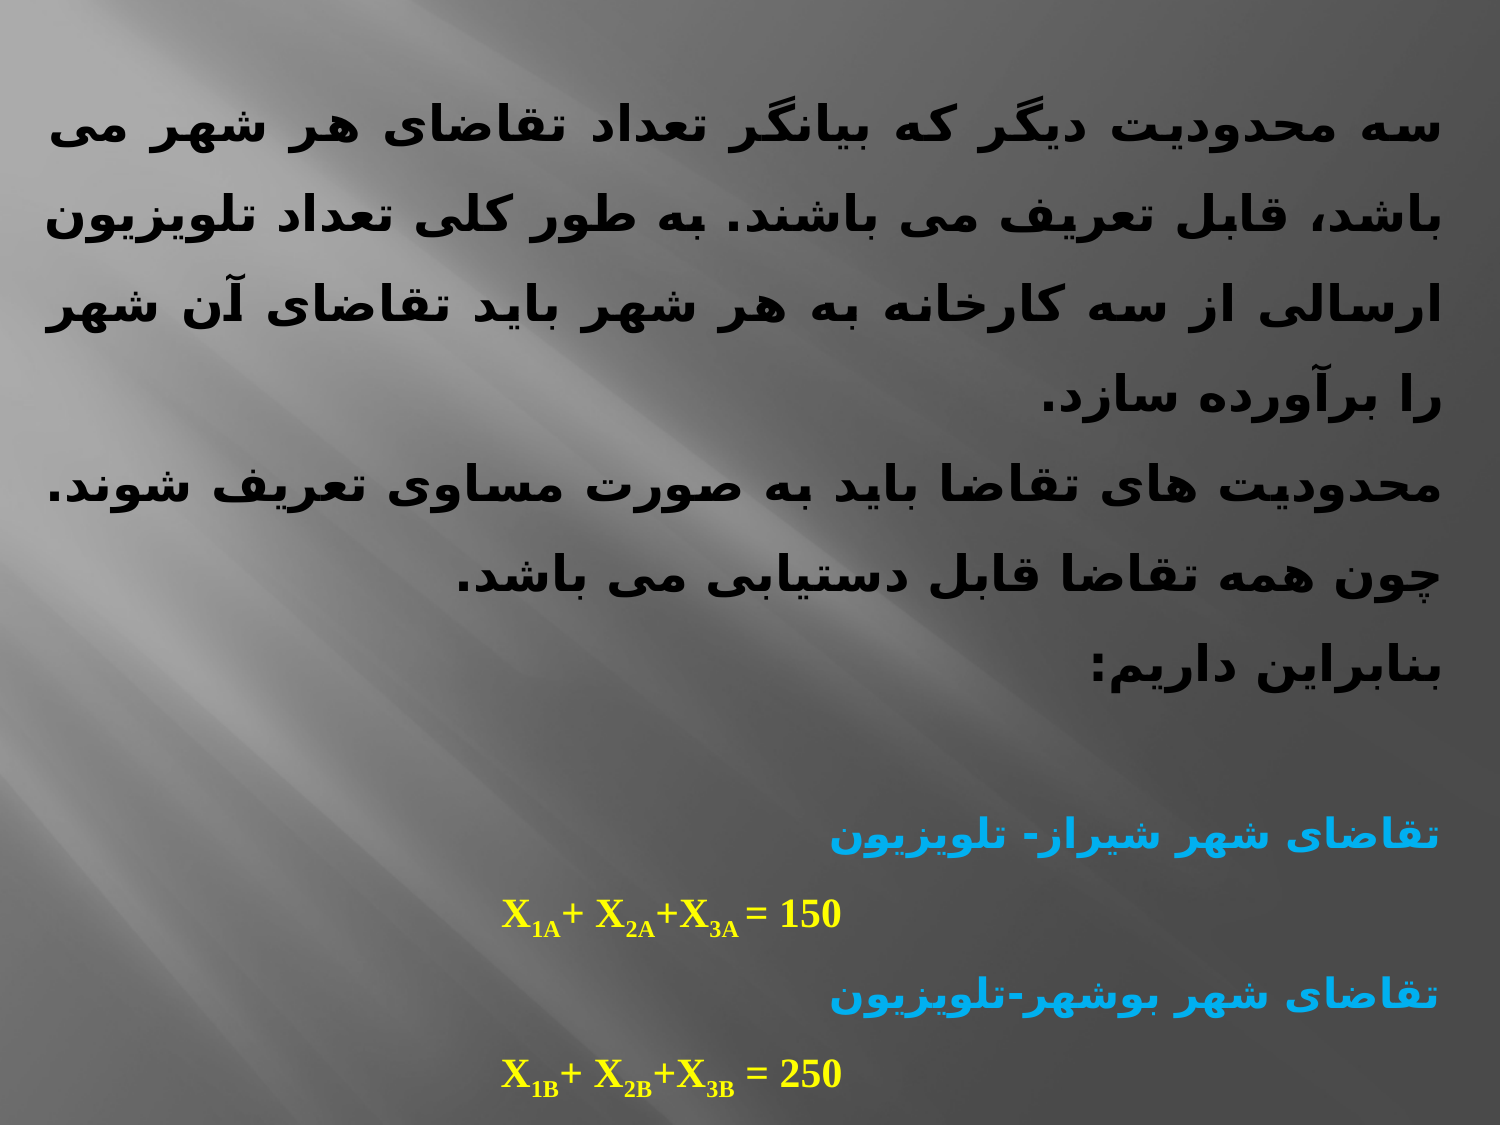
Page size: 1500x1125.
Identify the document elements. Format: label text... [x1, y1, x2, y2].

text_box سه محدودیت دیگر که بیانگر تعداد تقاضای هر شهر می باشد، قابل تعریف می باشند. به طور کلی تعداد تلویزیون ارسالی از سه کارخانه به هر شهر باید تقاضای آن شهر را برآورده سازد. محدودیت های تقاضا باید به صورت مساوی تعریف شوند. چون همه تقاضا قابل دستیابی می باشد. بنابراین داریم: تقاضای شهر شیراز- تلویزیون X1A+ X2A+X3A = 150 تقاضای شهر بوشهر-تلویزیون X1B+ X2B+X3B = 250 تقاضای شهر اهواز- تلویزیون X1C+X2C+ X3C = 200 [29, 54, 1459, 1125]
